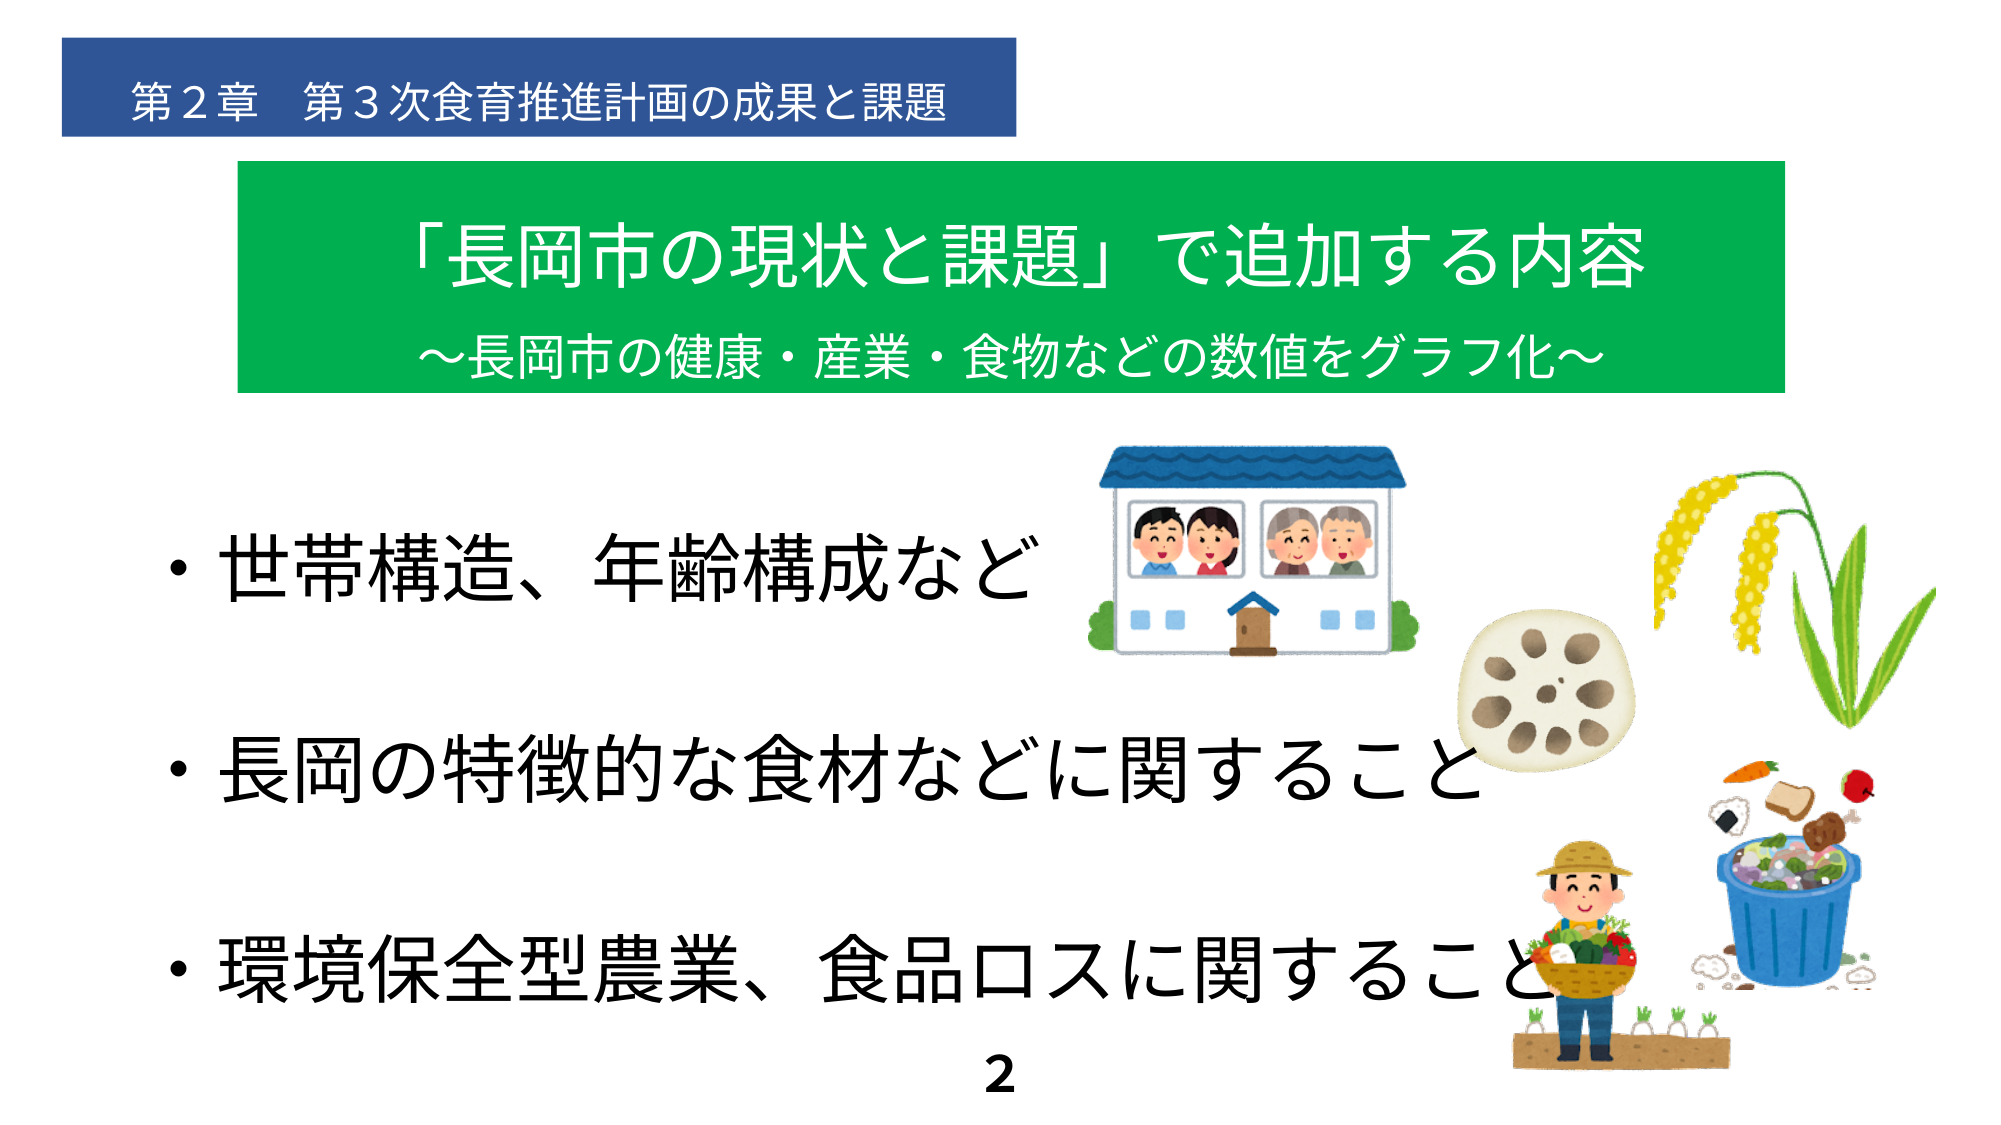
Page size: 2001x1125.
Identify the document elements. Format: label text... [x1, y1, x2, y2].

text_box ・世帯構造、年齢構成など ・長岡の特徴的な食材などに関すること ・環境保全型農業、食品ロスに関すること [126, 423, 1786, 1072]
picture [1500, 761, 1900, 1078]
picture [1088, 419, 1438, 684]
title 「長岡市の現状と課題」で追加する内容 ～長岡市の健康・産業・食物などの数値をグラフ化～ [237, 161, 1786, 393]
text_box 第２章 第３次食育推進計画の成果と課題 [61, 37, 1017, 137]
picture [1654, 455, 1936, 737]
picture [1454, 601, 1638, 784]
footer ２ [662, 1042, 1338, 1103]
